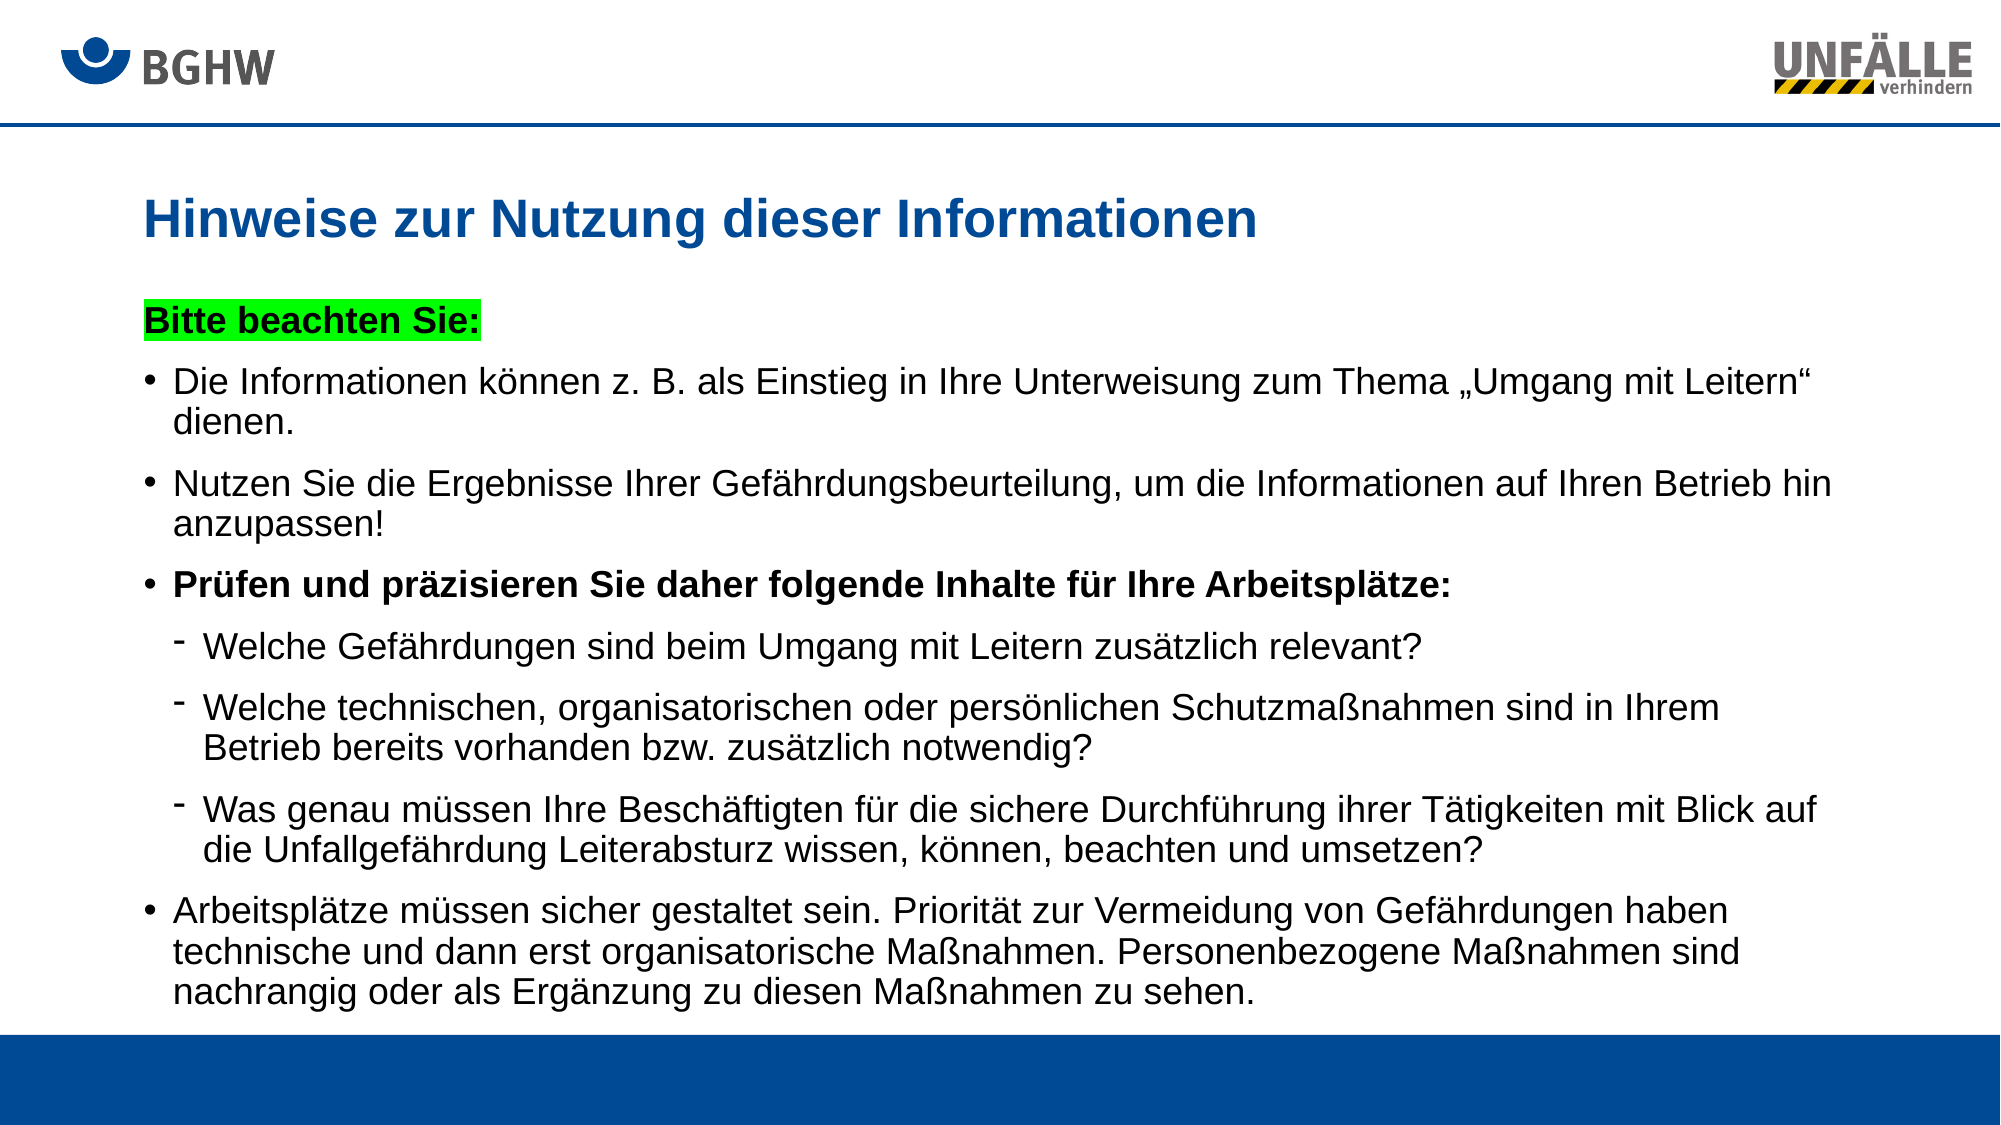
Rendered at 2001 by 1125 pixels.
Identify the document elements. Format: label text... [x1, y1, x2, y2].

list Bitte beachten Sie: Die Informationen können z. B. als Einstieg in Ihre Unterweisung zum Thema „Umgang mit Leitern“ dienen. Nutzen Sie die Ergebnisse Ihrer Gefährdungsbeurteilung, um die Informationen auf Ihren Betrieb hin anzupassen! Prüfen und präzisieren Sie daher folgende Inhalte für Ihre Arbeitsplätze: Welche Gefährdungen sind beim Umgang mit Leitern zusätzlich relevant? Welche technischen, organisatorischen oder persönlichen Schutzmaßnahmen sind in Ihrem Betrieb bereits vorhanden bzw. zusätzlich notwendig? Was genau müssen Ihre Beschäftigten für die sichere Durchführung ihrer Tätigkeiten mit Blick auf die Unfallgefährdung Leiterabsturz wissen, können, beachten und umsetzen? Arbeitsplätze müssen sicher gestaltet sein. Priorität zur Vermeidung von Gefährdungen haben technische und dann erst organisatorische Maßnahmen. Personenbezogene Maßnahmen sind nachrangig oder als Ergänzung zu diesen Maßnahmen zu sehen. [143, 300, 1857, 969]
title Hinweise zur Nutzung dieser Informationen [143, 190, 1857, 276]
picture [1766, 11, 1984, 107]
picture [61, 37, 275, 85]
